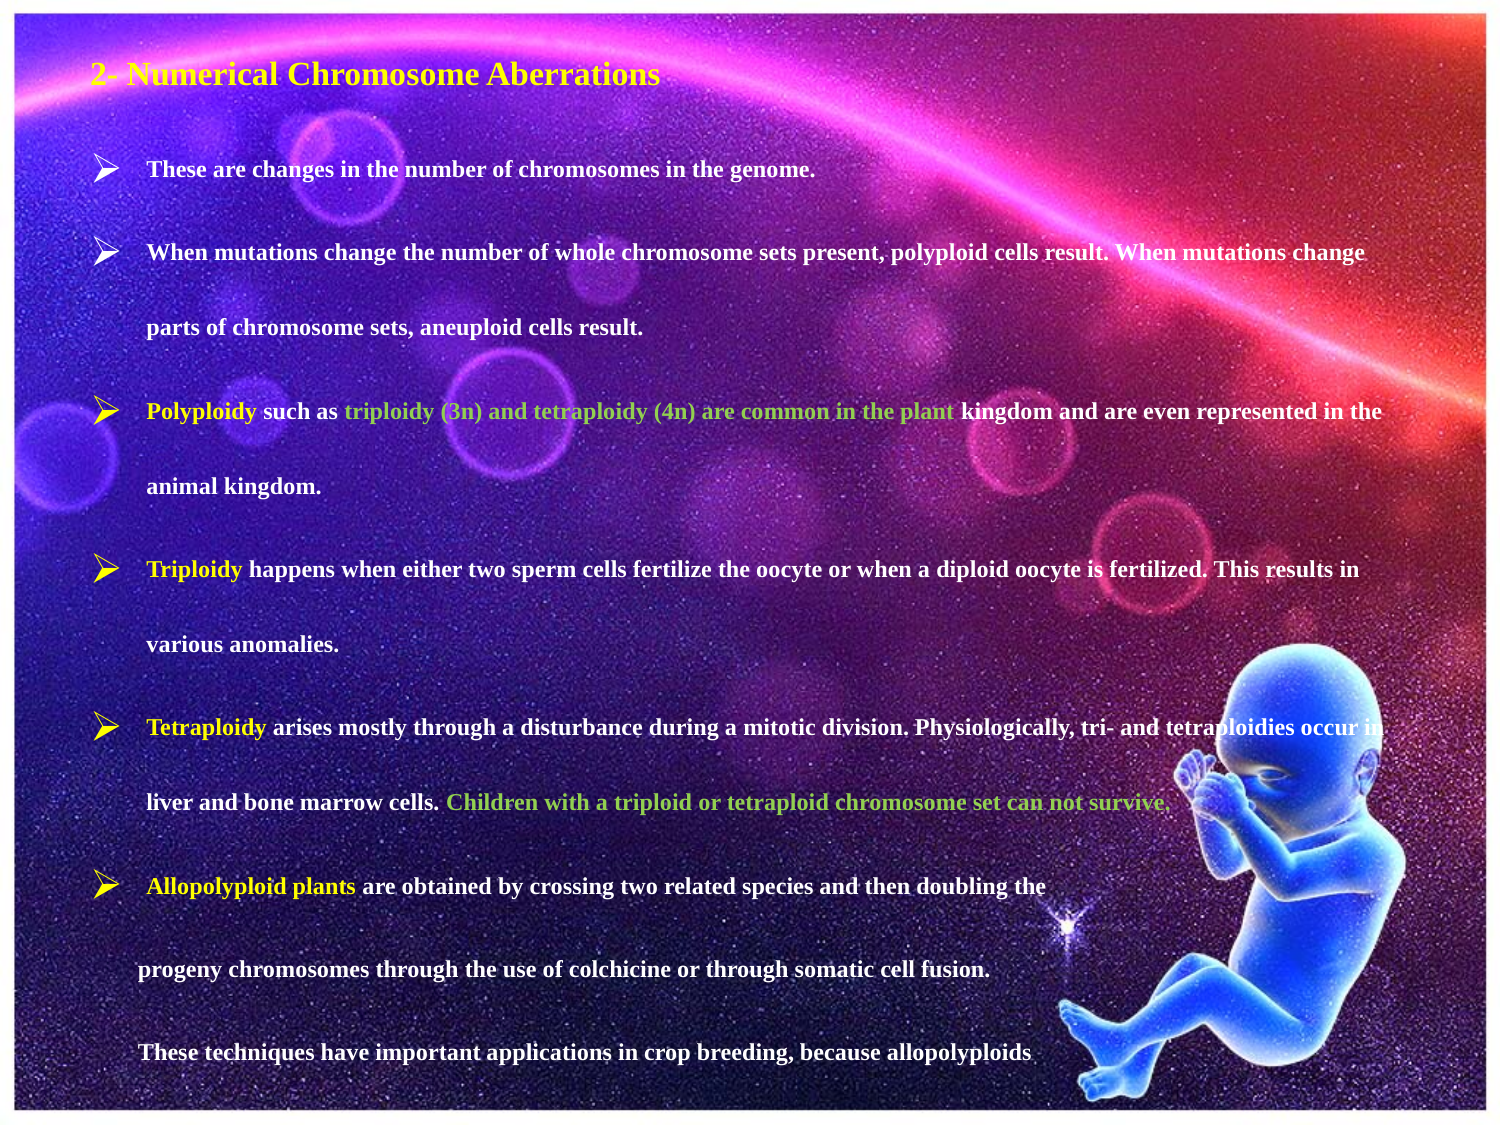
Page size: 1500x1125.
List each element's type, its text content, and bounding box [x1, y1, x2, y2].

list 2- Numerical Chromosome Aberrations These are changes in the number of chromosomes in the genome. When mutations change the number of whole chromosome sets present, polyploid cells result. When mutations change parts of chromosome sets, aneuploid cells result. Polyploidy such as triploidy (3n) and tetraploidy (4n) are common in the plant kingdom and are even represented in the animal kingdom. Triploidy happens when either two sperm cells fertilize the oocyte or when a diploid oocyte is fertilized. This results in various anomalies. Tetraploidy arises mostly through a disturbance during a mitotic division. Physiologically, tri- and tetraploidies occur in liver and bone marrow cells. Children with a triploid or tetraploid chromosome set can not survive. Allopolyploid plants are obtained by crossing two related species and then doubling the progeny chromosomes through the use of colchicine or through somatic cell fusion. These techniques have important applications in crop breeding, because allopolyploids combine the useful features of the two parental species into one type. Polyploidy can result in an organism of larger dimensions; this discovery has permitted important advances in horticulture and in crop breeding. The normal species-specific diploid genome is euploid, and contains a complete set of chromosomes from each parent, e.g. 2n = 46 for humans. [75, 37, 1425, 1005]
picture [0, 0, 1500, 1125]
